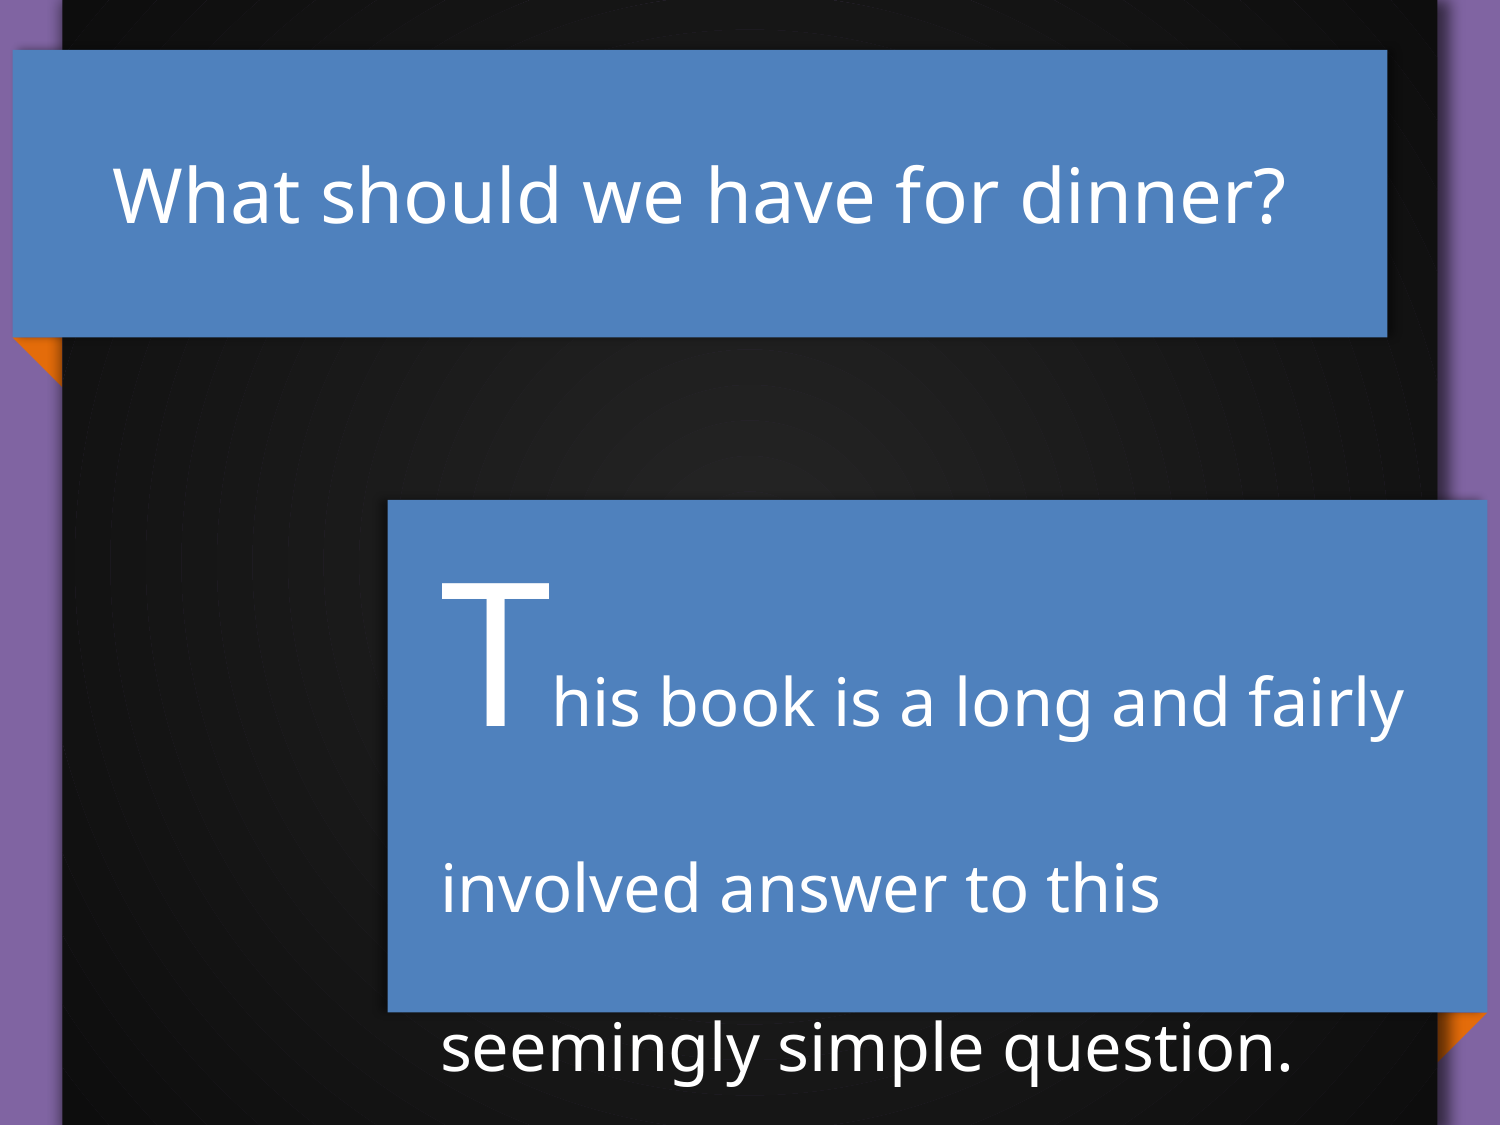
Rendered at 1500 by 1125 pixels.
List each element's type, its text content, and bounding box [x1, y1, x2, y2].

list This book is a long and fairly involved answer to this seemingly simple question. [425, 600, 1488, 1013]
title What should we have for dinner? [12, 99, 1388, 288]
